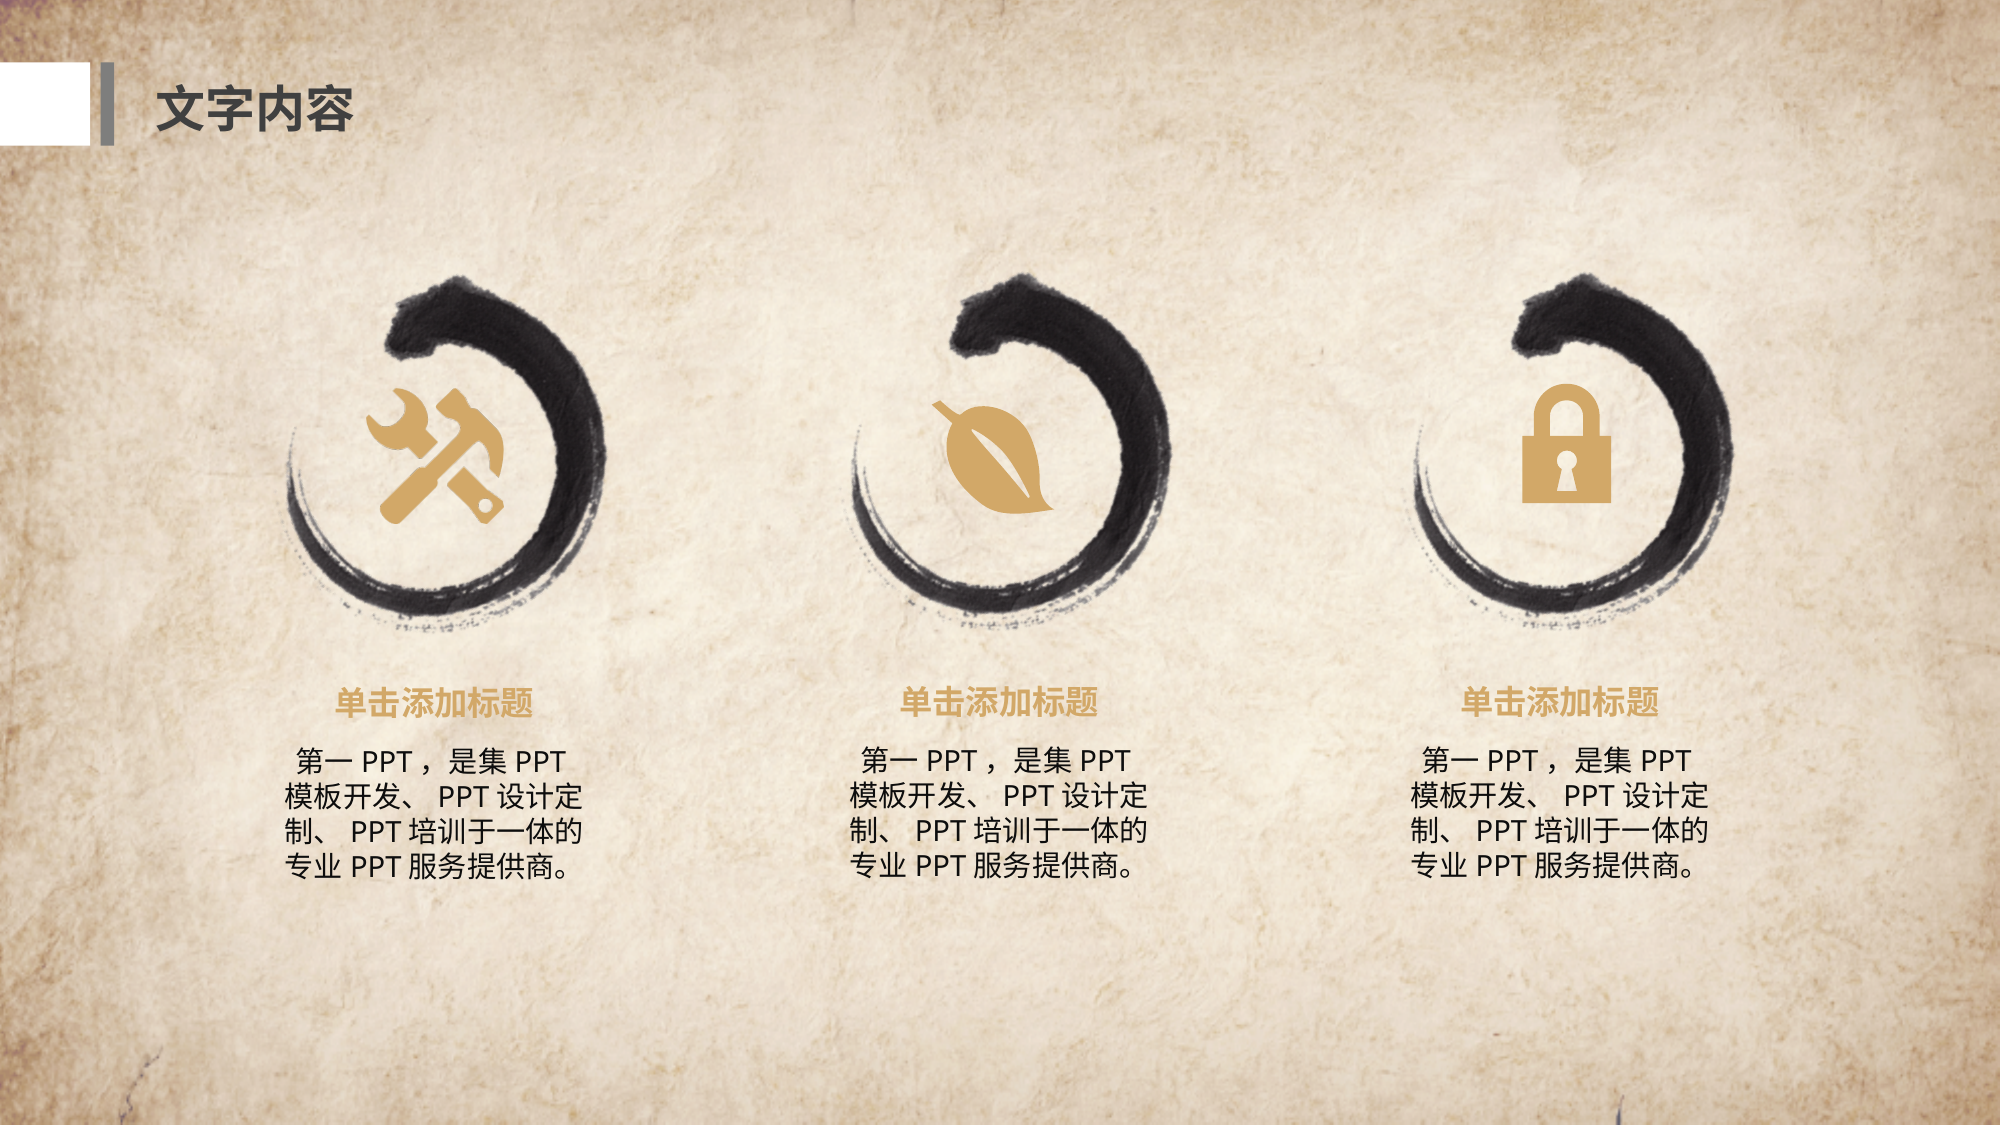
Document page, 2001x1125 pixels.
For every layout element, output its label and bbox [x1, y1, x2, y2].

text_box [830, 705, 1168, 892]
text_box [1391, 705, 1729, 892]
text_box [266, 707, 603, 894]
picture [0, 0, 2000, 1125]
text_box [0, 62, 115, 146]
